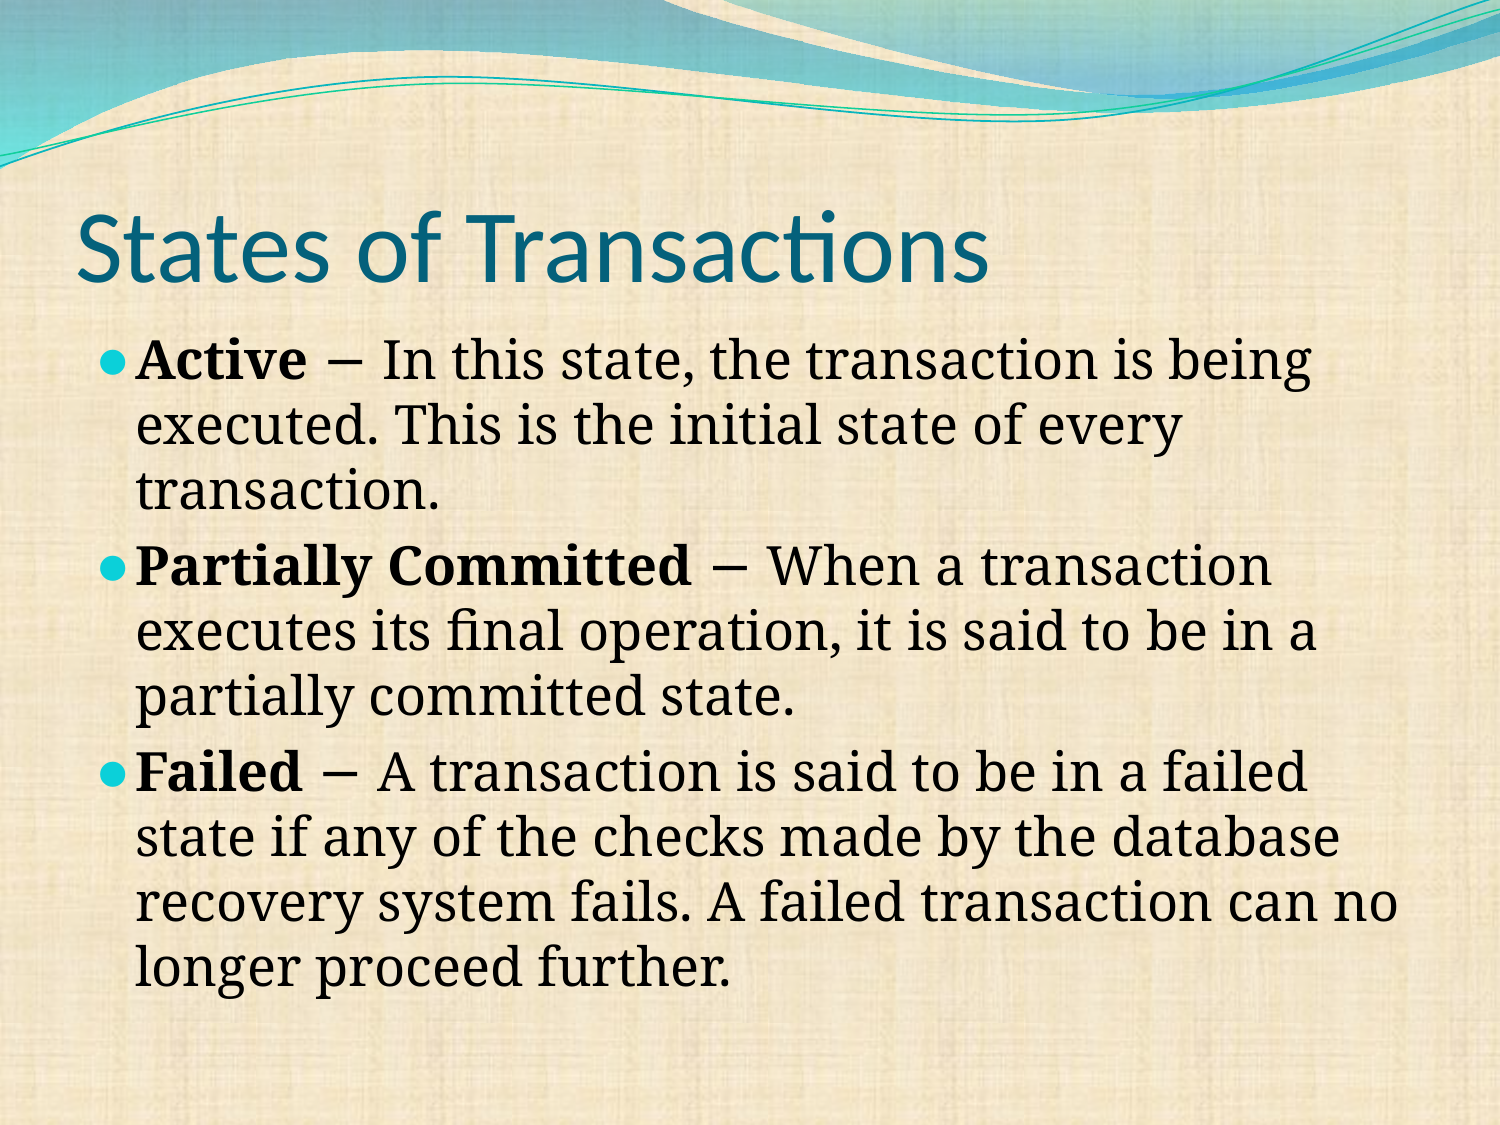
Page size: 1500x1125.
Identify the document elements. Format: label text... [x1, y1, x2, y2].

title States of Transactions [75, 115, 1425, 303]
list Active − In this state, the transaction is being executed. This is the initial state of every transaction. Partially Committed − When a transaction executes its final operation, it is said to be in a partially committed state. Failed − A transaction is said to be in a failed state if any of the checks made by the database recovery system fails. A failed transaction can no longer proceed further. [75, 317, 1425, 1038]
